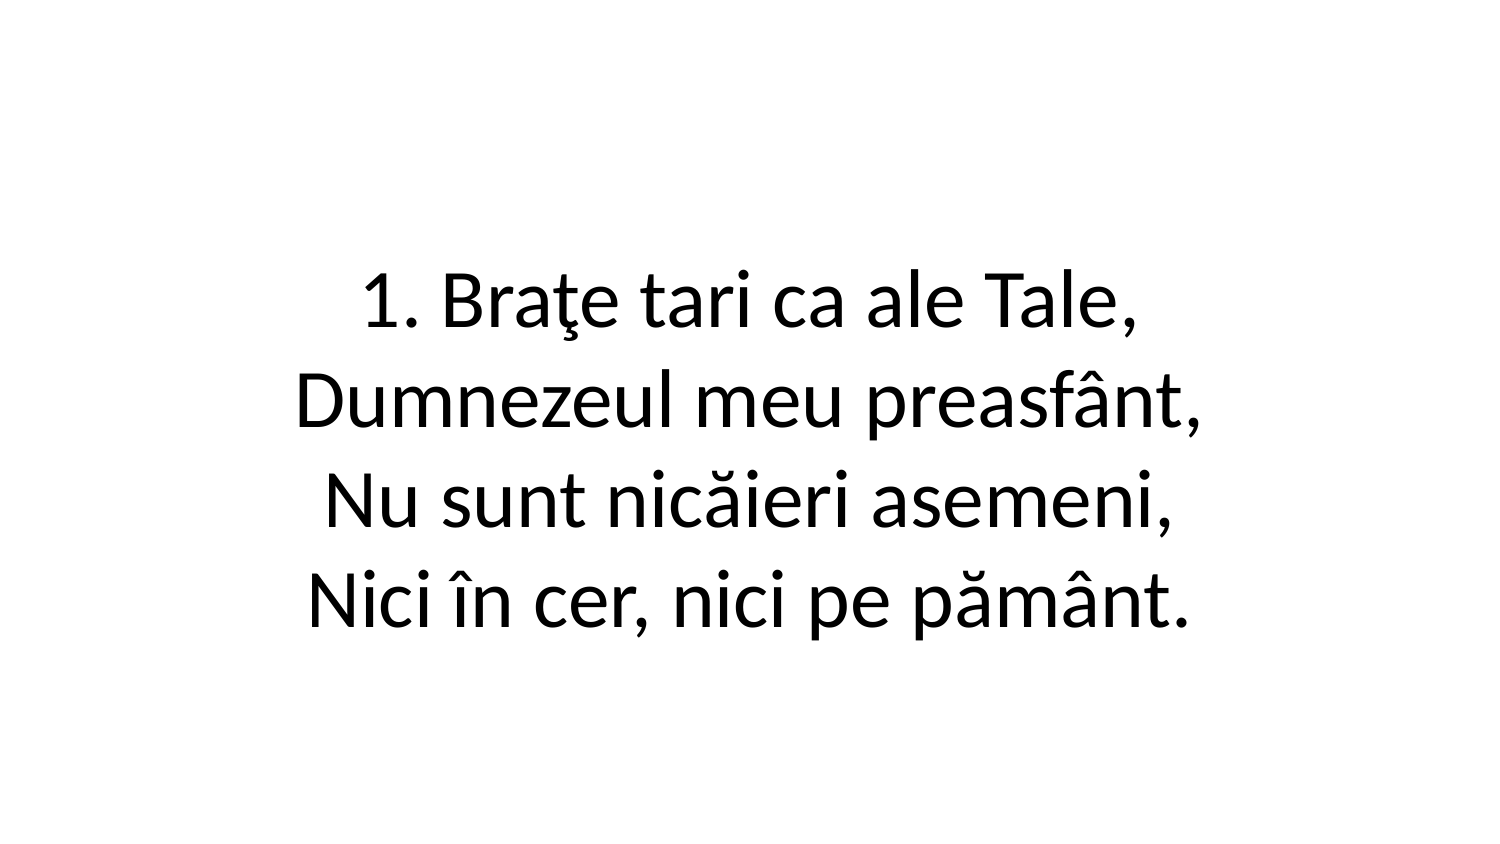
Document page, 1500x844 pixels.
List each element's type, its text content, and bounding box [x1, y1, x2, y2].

text_box 1. Braţe tari ca ale Tale, Dumnezeul meu preasfânt, Nu sunt nicăieri asemeni, Nici în cer, nici pe pământ. [279, 192, 1221, 652]
